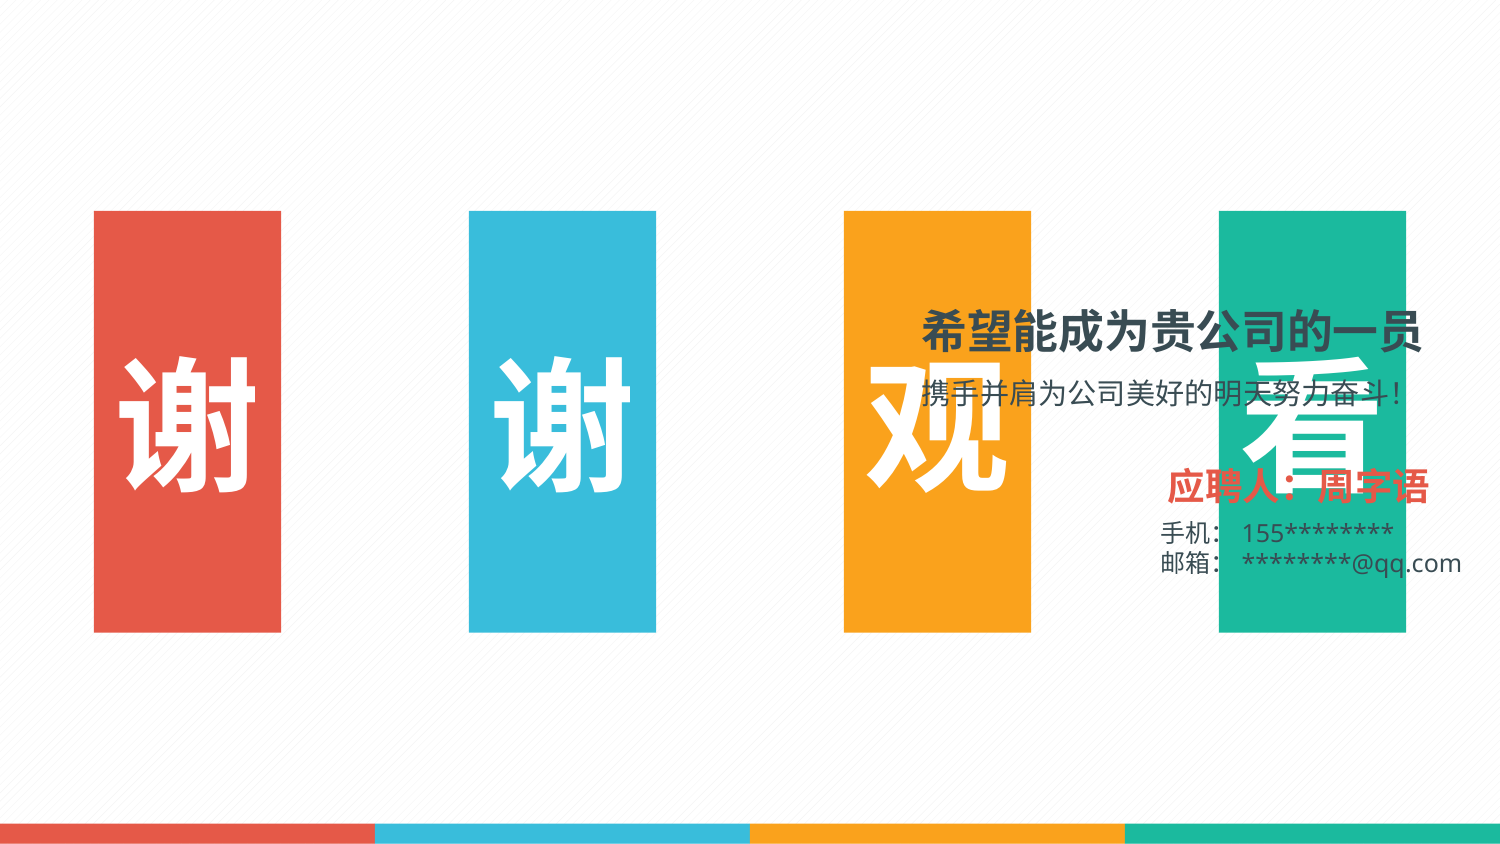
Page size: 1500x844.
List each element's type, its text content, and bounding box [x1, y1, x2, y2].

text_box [1151, 455, 1470, 587]
text_box 看 [1217, 594, 1408, 635]
text_box 谢 [92, 209, 283, 635]
text_box 看 [1217, 418, 1408, 454]
text_box 谢 [467, 209, 658, 635]
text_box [0, 823, 1500, 844]
text_box [0, 0, 1500, 822]
text_box 希望能成为贵公司的一员 携手并肩为公司美好的明天努力奋斗！ [906, 268, 1440, 418]
text_box 观 [842, 209, 1033, 635]
text_box 看 [1217, 209, 1408, 268]
